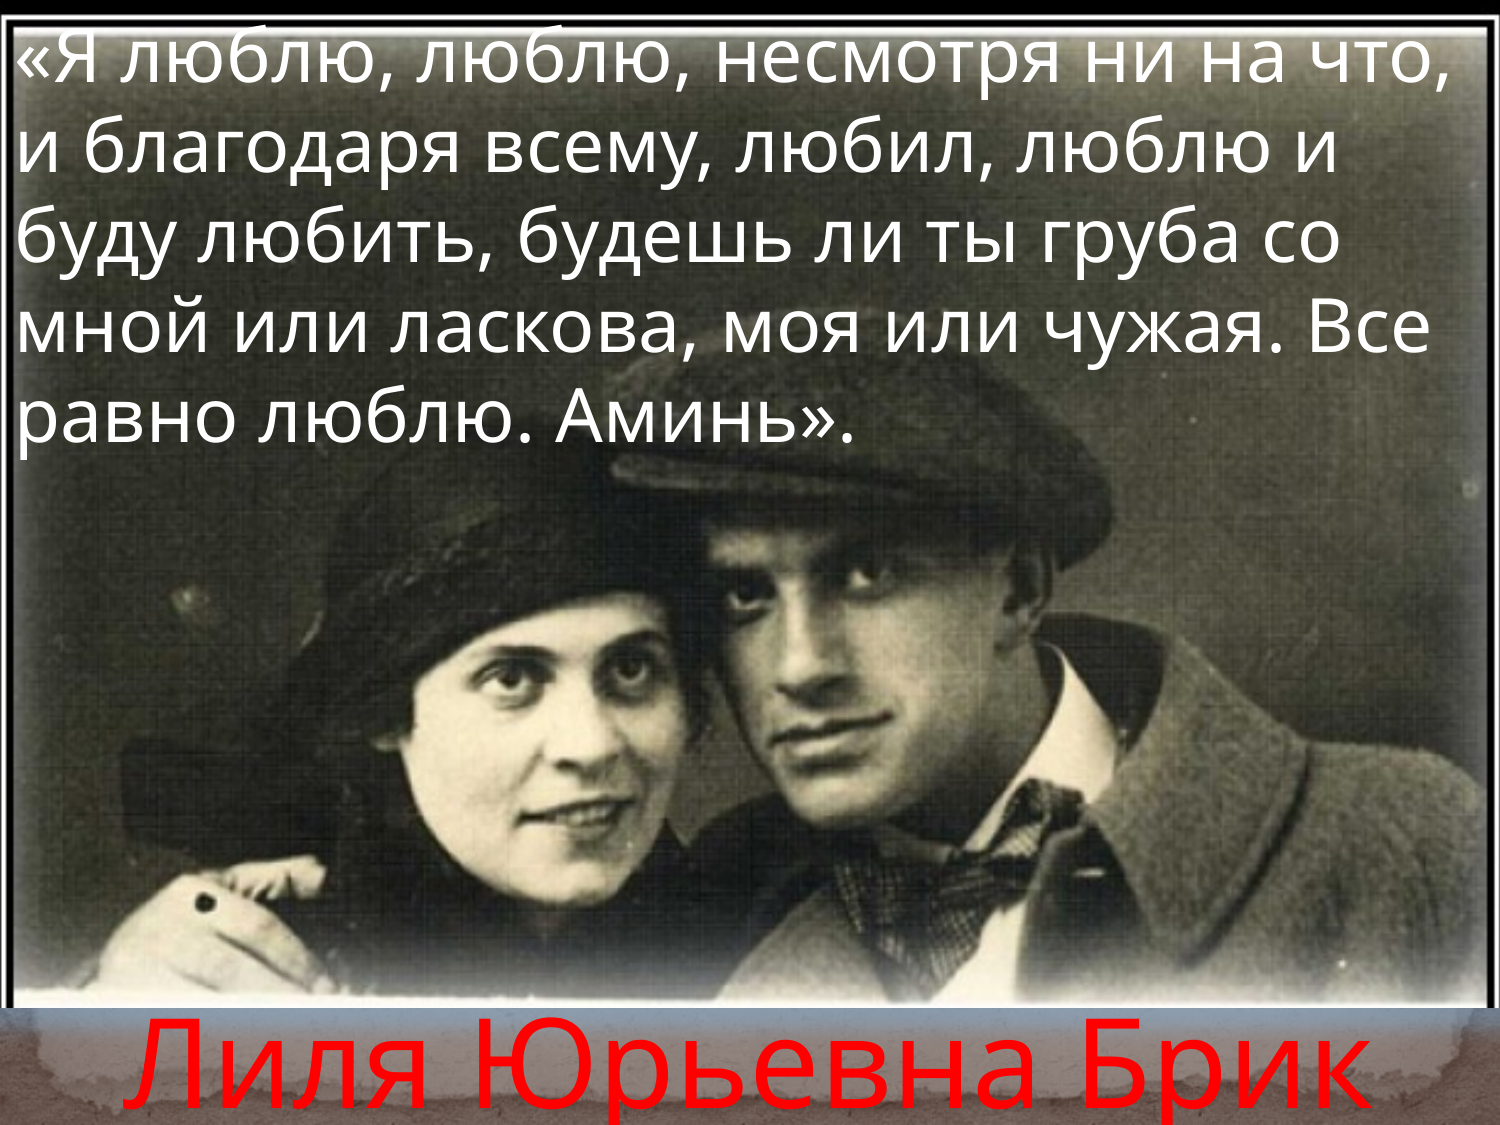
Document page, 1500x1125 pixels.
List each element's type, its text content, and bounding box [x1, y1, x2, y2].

text_box Лиля Юрьевна Брик [0, 1014, 1500, 1125]
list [2, 2, 1499, 1007]
